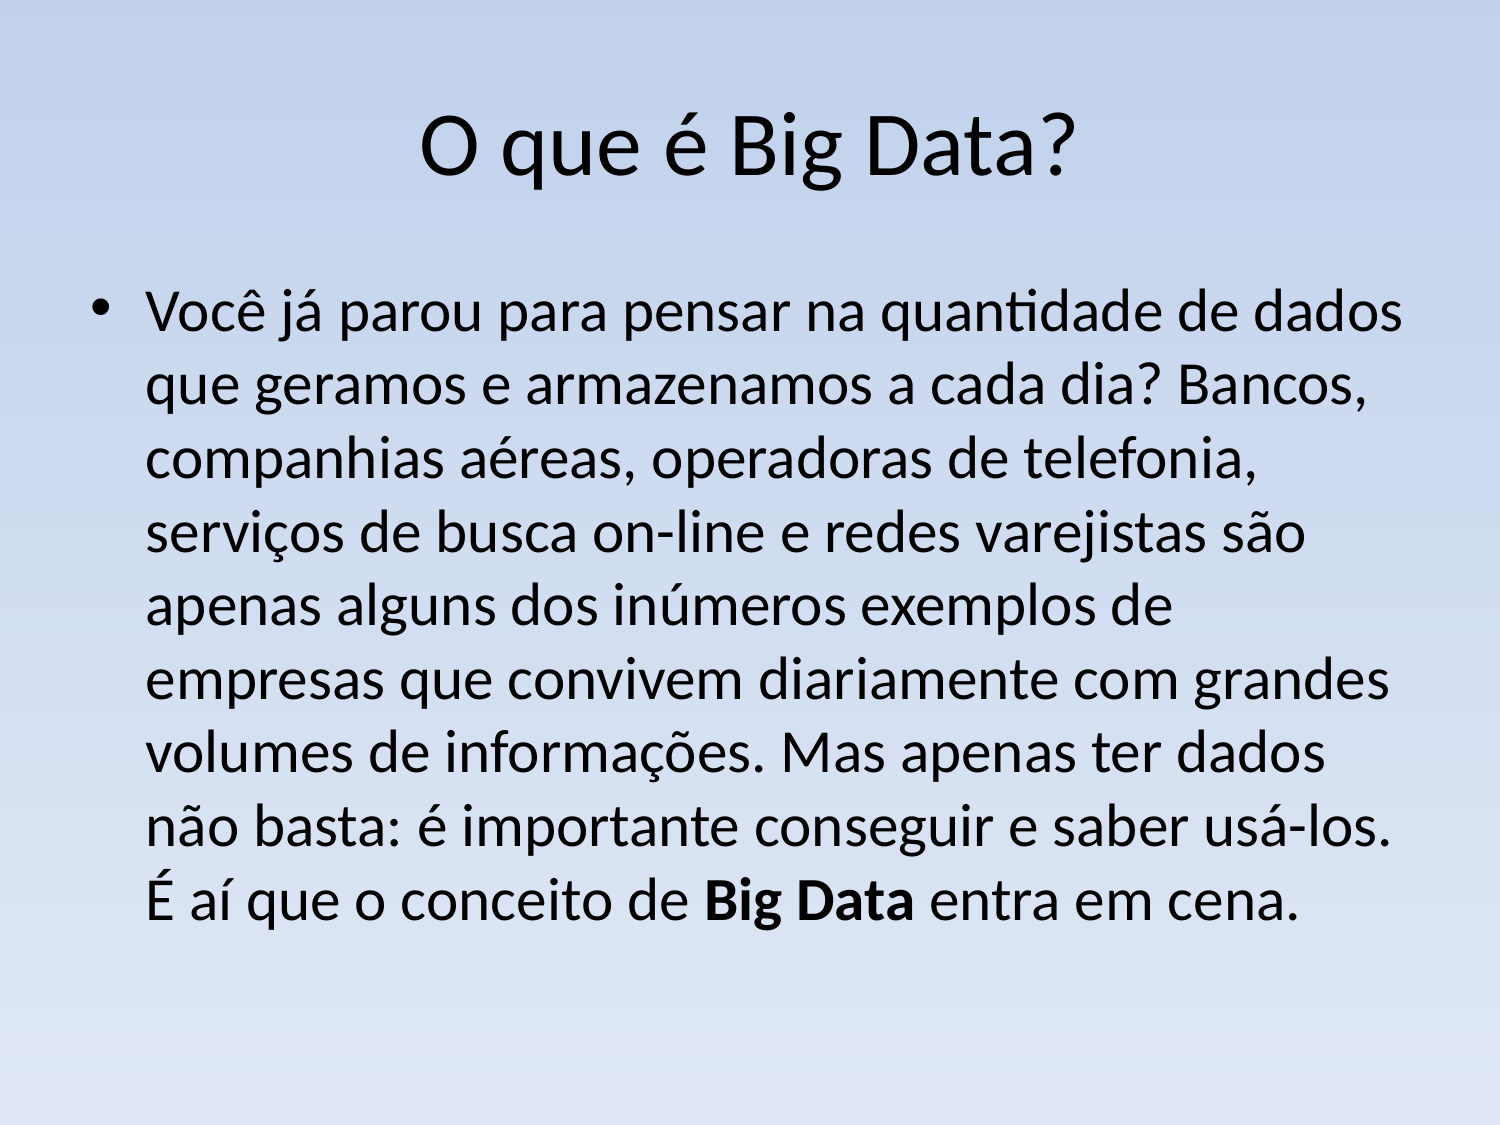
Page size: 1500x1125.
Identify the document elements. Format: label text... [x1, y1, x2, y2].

list Você já parou para pensar na quantidade de dados que geramos e armazenamos a cada dia? Bancos, companhias aéreas, operadoras de telefonia, serviços de busca on-line e redes varejistas são apenas alguns dos inúmeros exemplos de empresas que convivem diariamente com grandes volumes de informações. Mas apenas ter dados não basta: é importante conseguir e saber usá-los. É aí que o conceito de Big Data entra em cena. [75, 262, 1425, 1005]
title O que é Big Data? [75, 45, 1425, 233]
